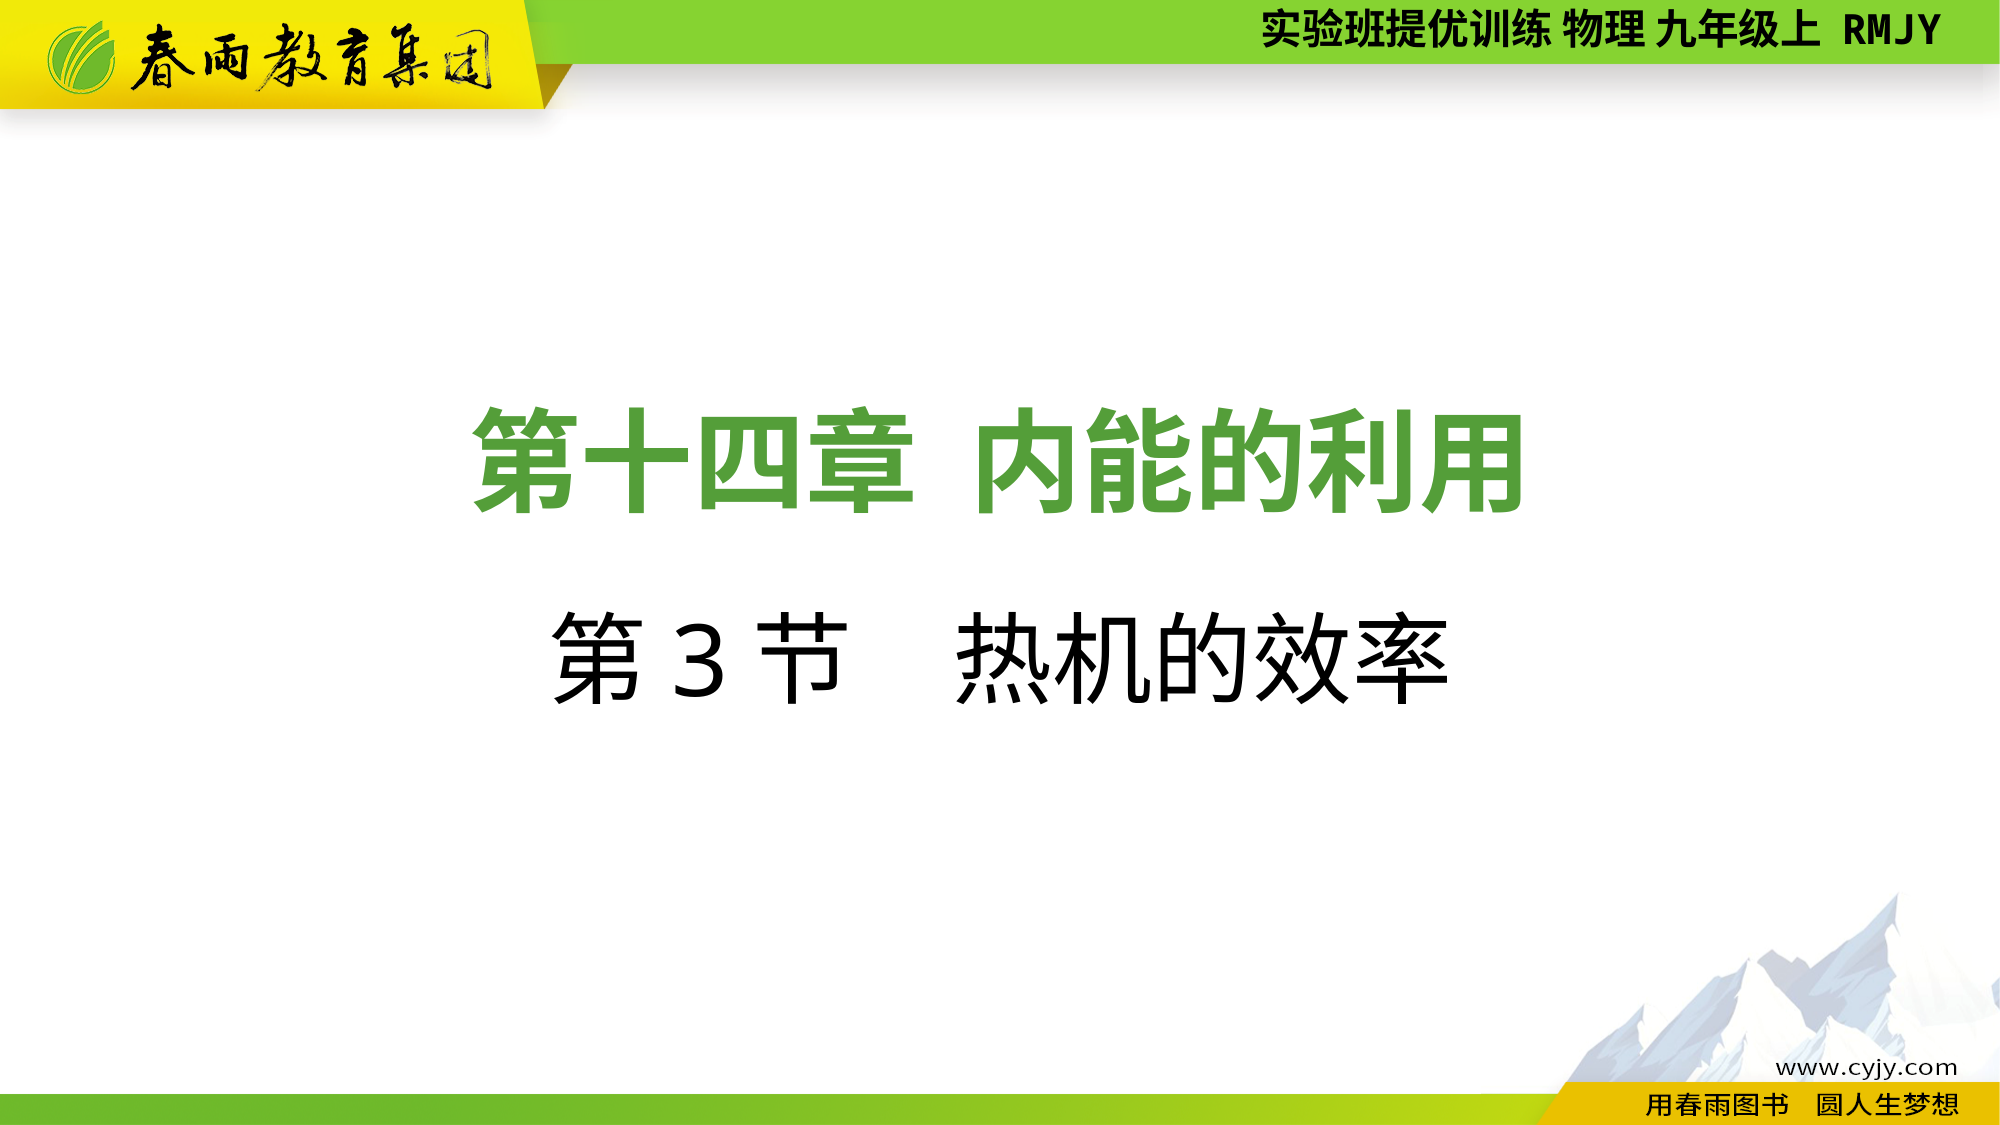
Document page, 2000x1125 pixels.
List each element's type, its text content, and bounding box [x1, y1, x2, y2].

picture [0, 0, 2000, 1125]
text_box 第十四章 内能的利用 [54, 316, 1946, 528]
text_box 第3节 热机的效率 [54, 528, 1946, 724]
